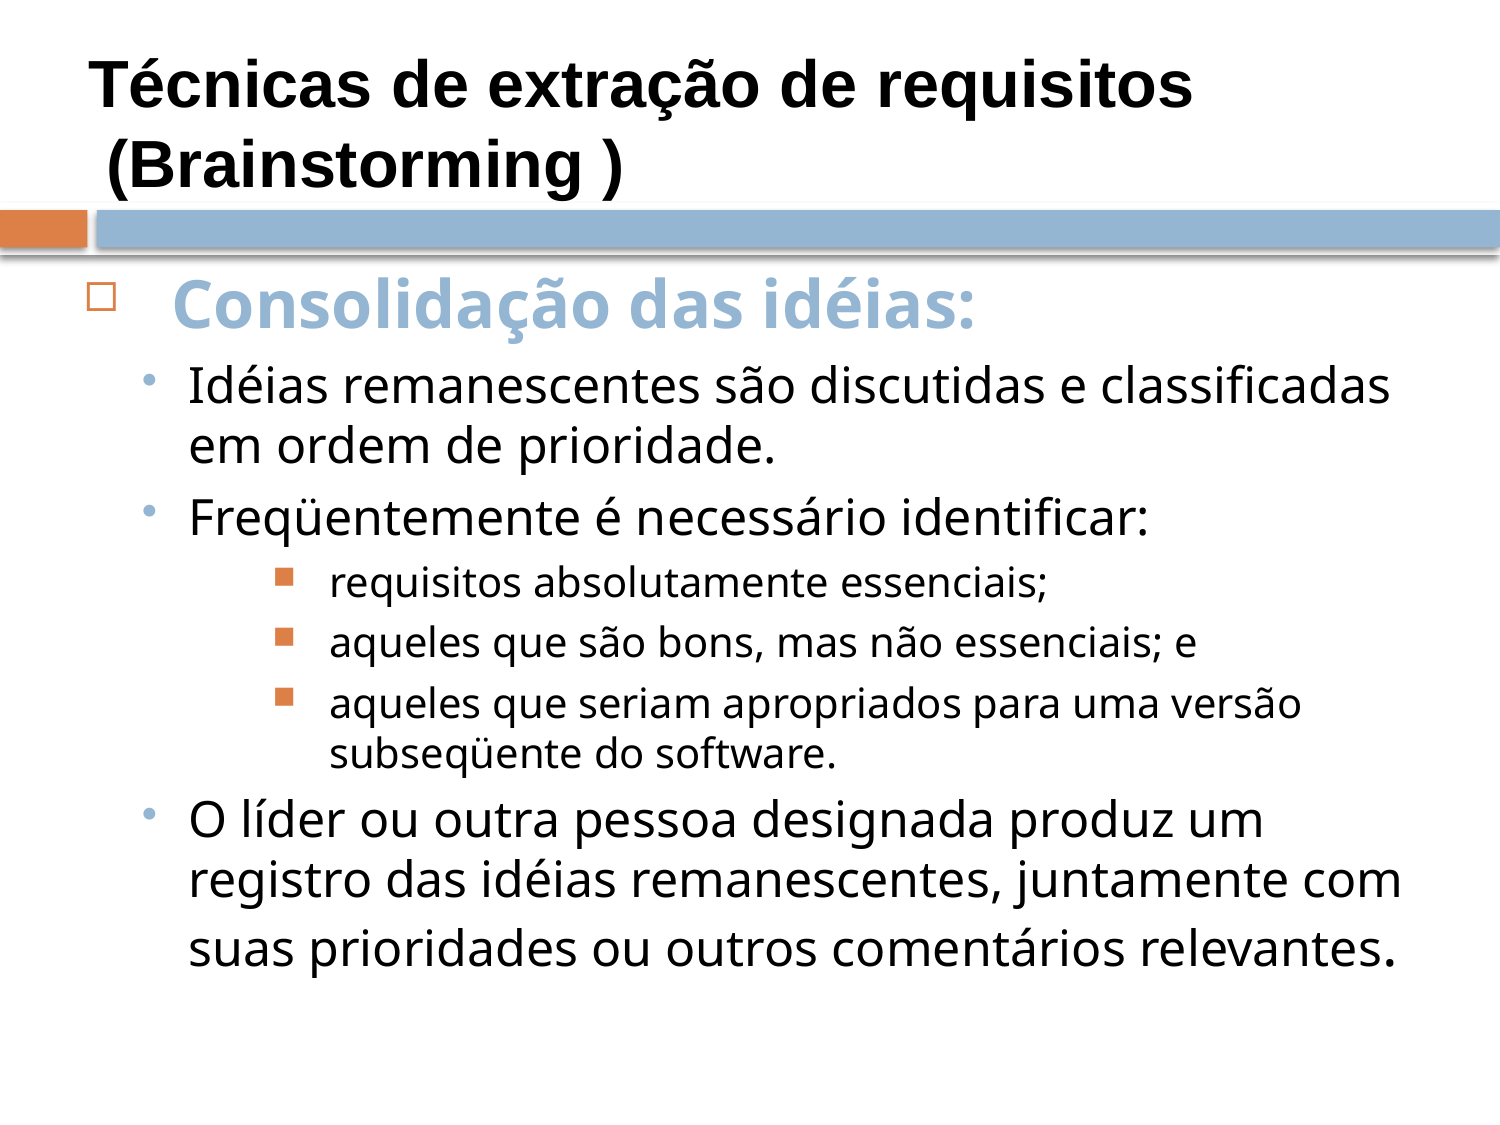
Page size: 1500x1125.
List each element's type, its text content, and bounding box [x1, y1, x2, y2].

text_box Técnicas de extração de requisitos (Brainstorming ) [73, 81, 1349, 208]
list Consolidação das idéias: Idéias remanescentes são discutidas e classificadas em ordem de prioridade. Freqüentemente é necessário identificar: requisitos absolutamente essenciais; aqueles que são bons, mas não essenciais; e aqueles que seriam apropriados para uma versão subseqüente do software. O líder ou outra pessoa designada produz um registro das idéias remanescentes, juntamente com suas prioridades ou outros comentários relevantes. [69, 255, 1438, 1035]
